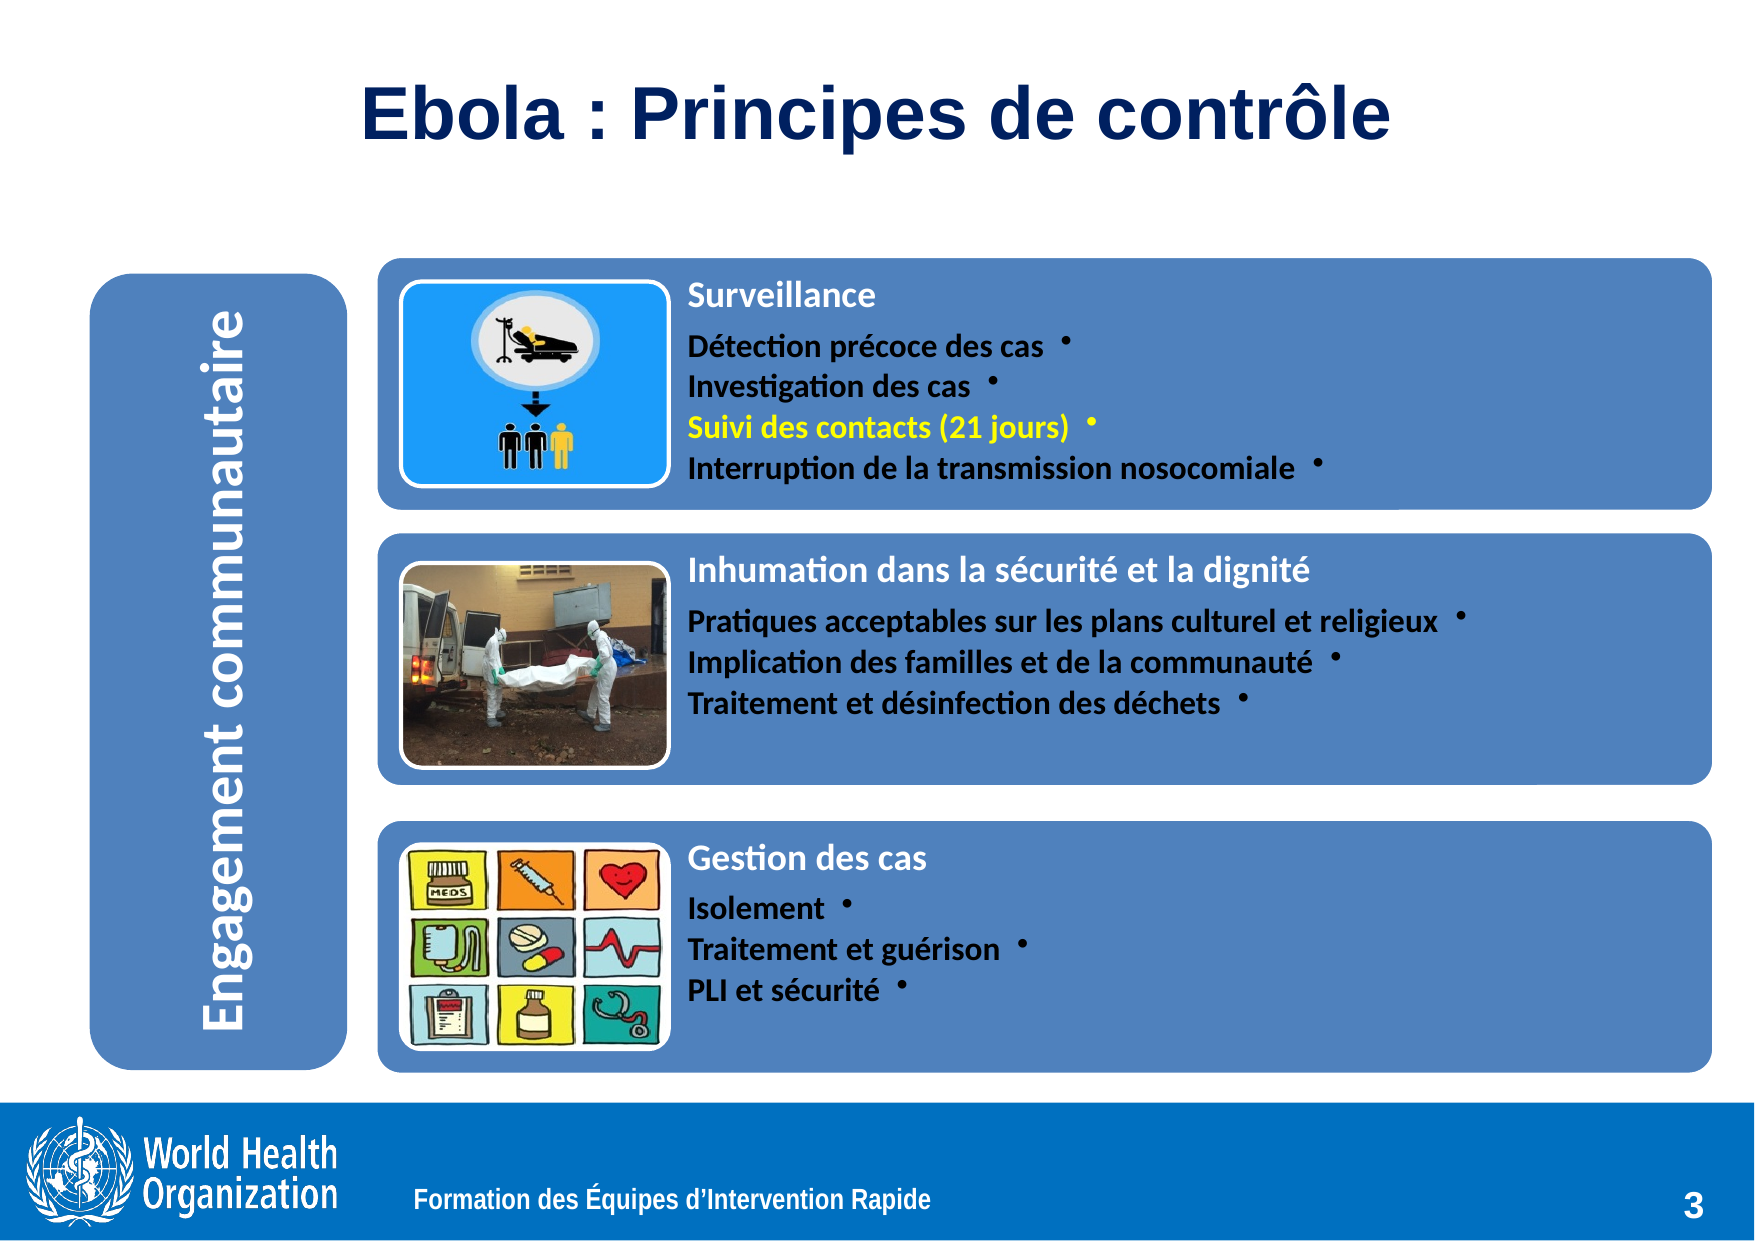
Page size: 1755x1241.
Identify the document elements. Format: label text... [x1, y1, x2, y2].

picture [25, 1116, 337, 1227]
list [375, 255, 1715, 1075]
title Ebola : Principes de contrôle [87, 5, 1667, 213]
text_box Engagement communautaire [89, 273, 348, 1071]
